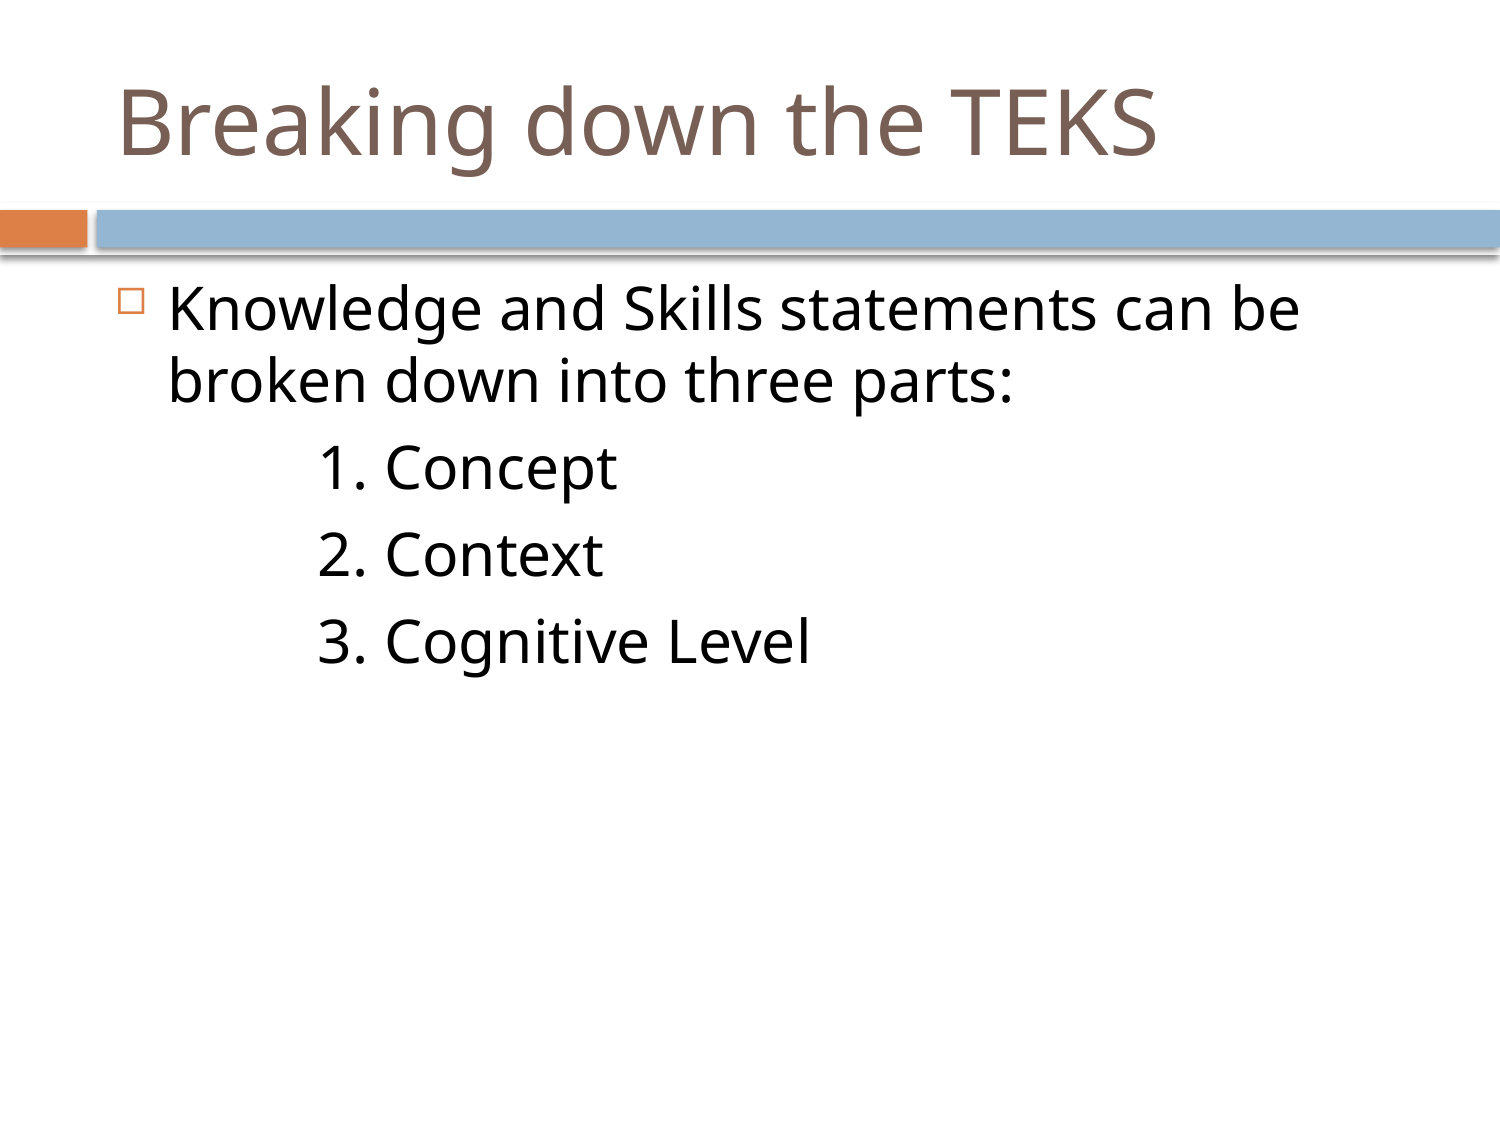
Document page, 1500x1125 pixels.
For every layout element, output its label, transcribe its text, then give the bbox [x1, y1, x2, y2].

title Breaking down the TEKS [100, 37, 1438, 200]
list Knowledge and Skills statements can be broken down into three parts: 1. Concept 2. Context 3. Cognitive Level [100, 262, 1438, 1000]
